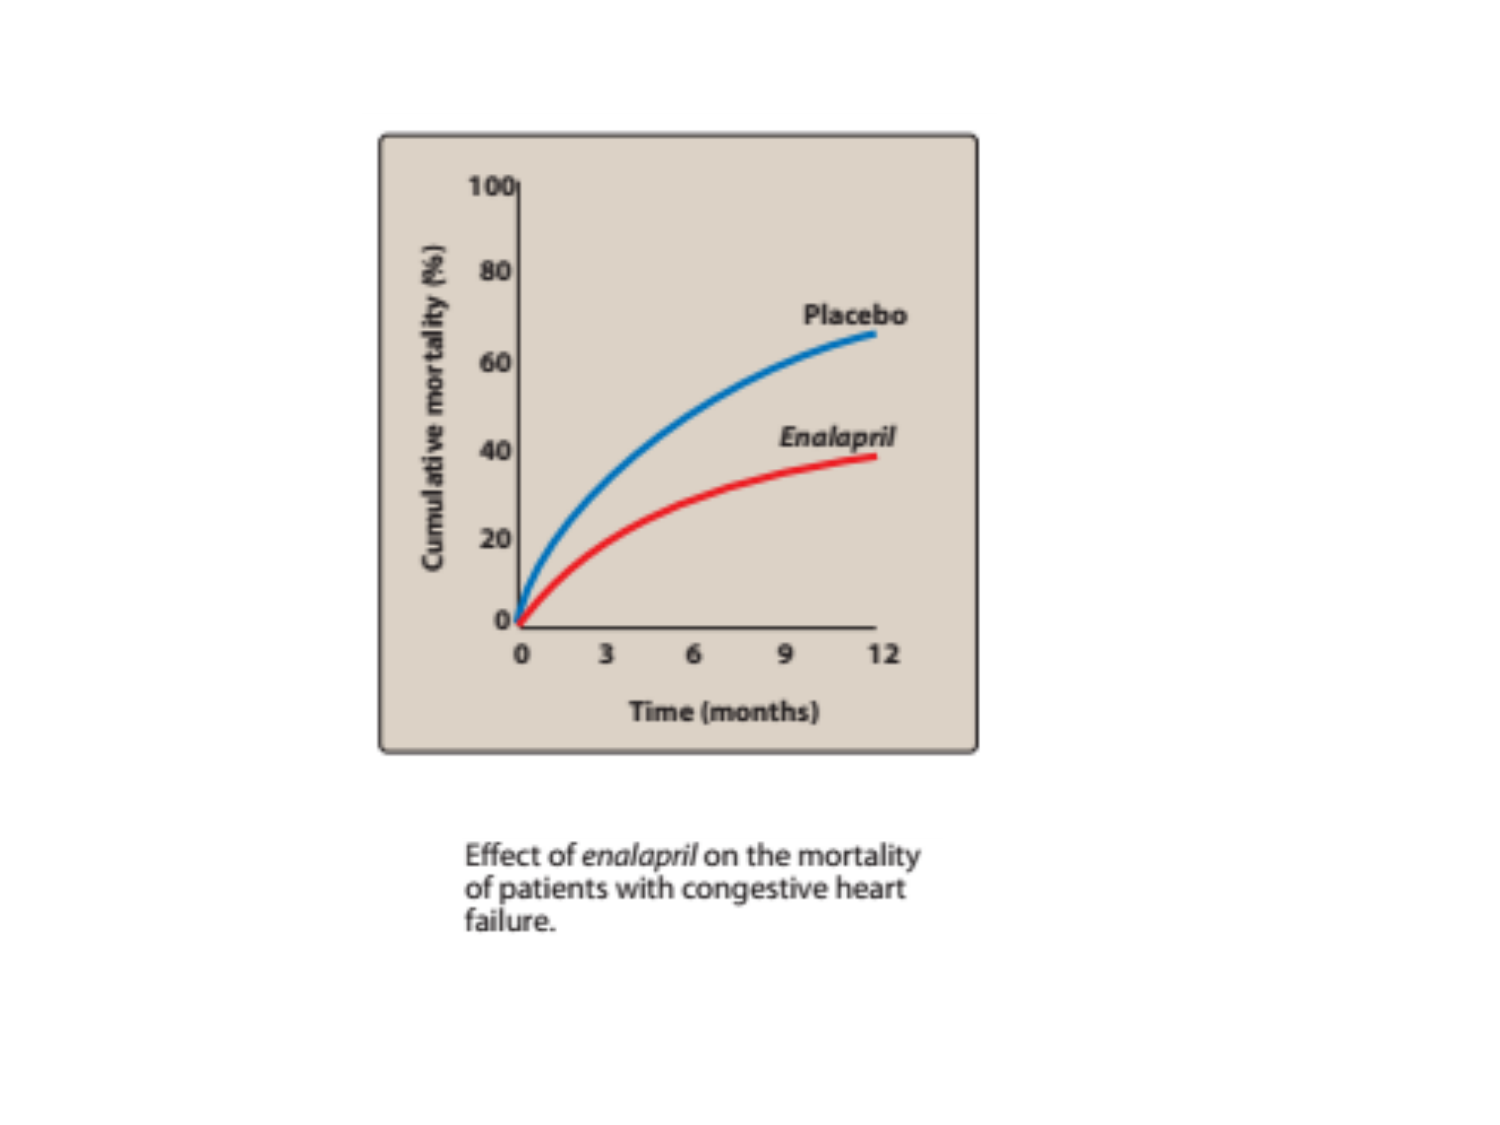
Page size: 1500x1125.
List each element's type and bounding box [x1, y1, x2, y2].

picture [462, 837, 943, 951]
picture [362, 112, 997, 764]
